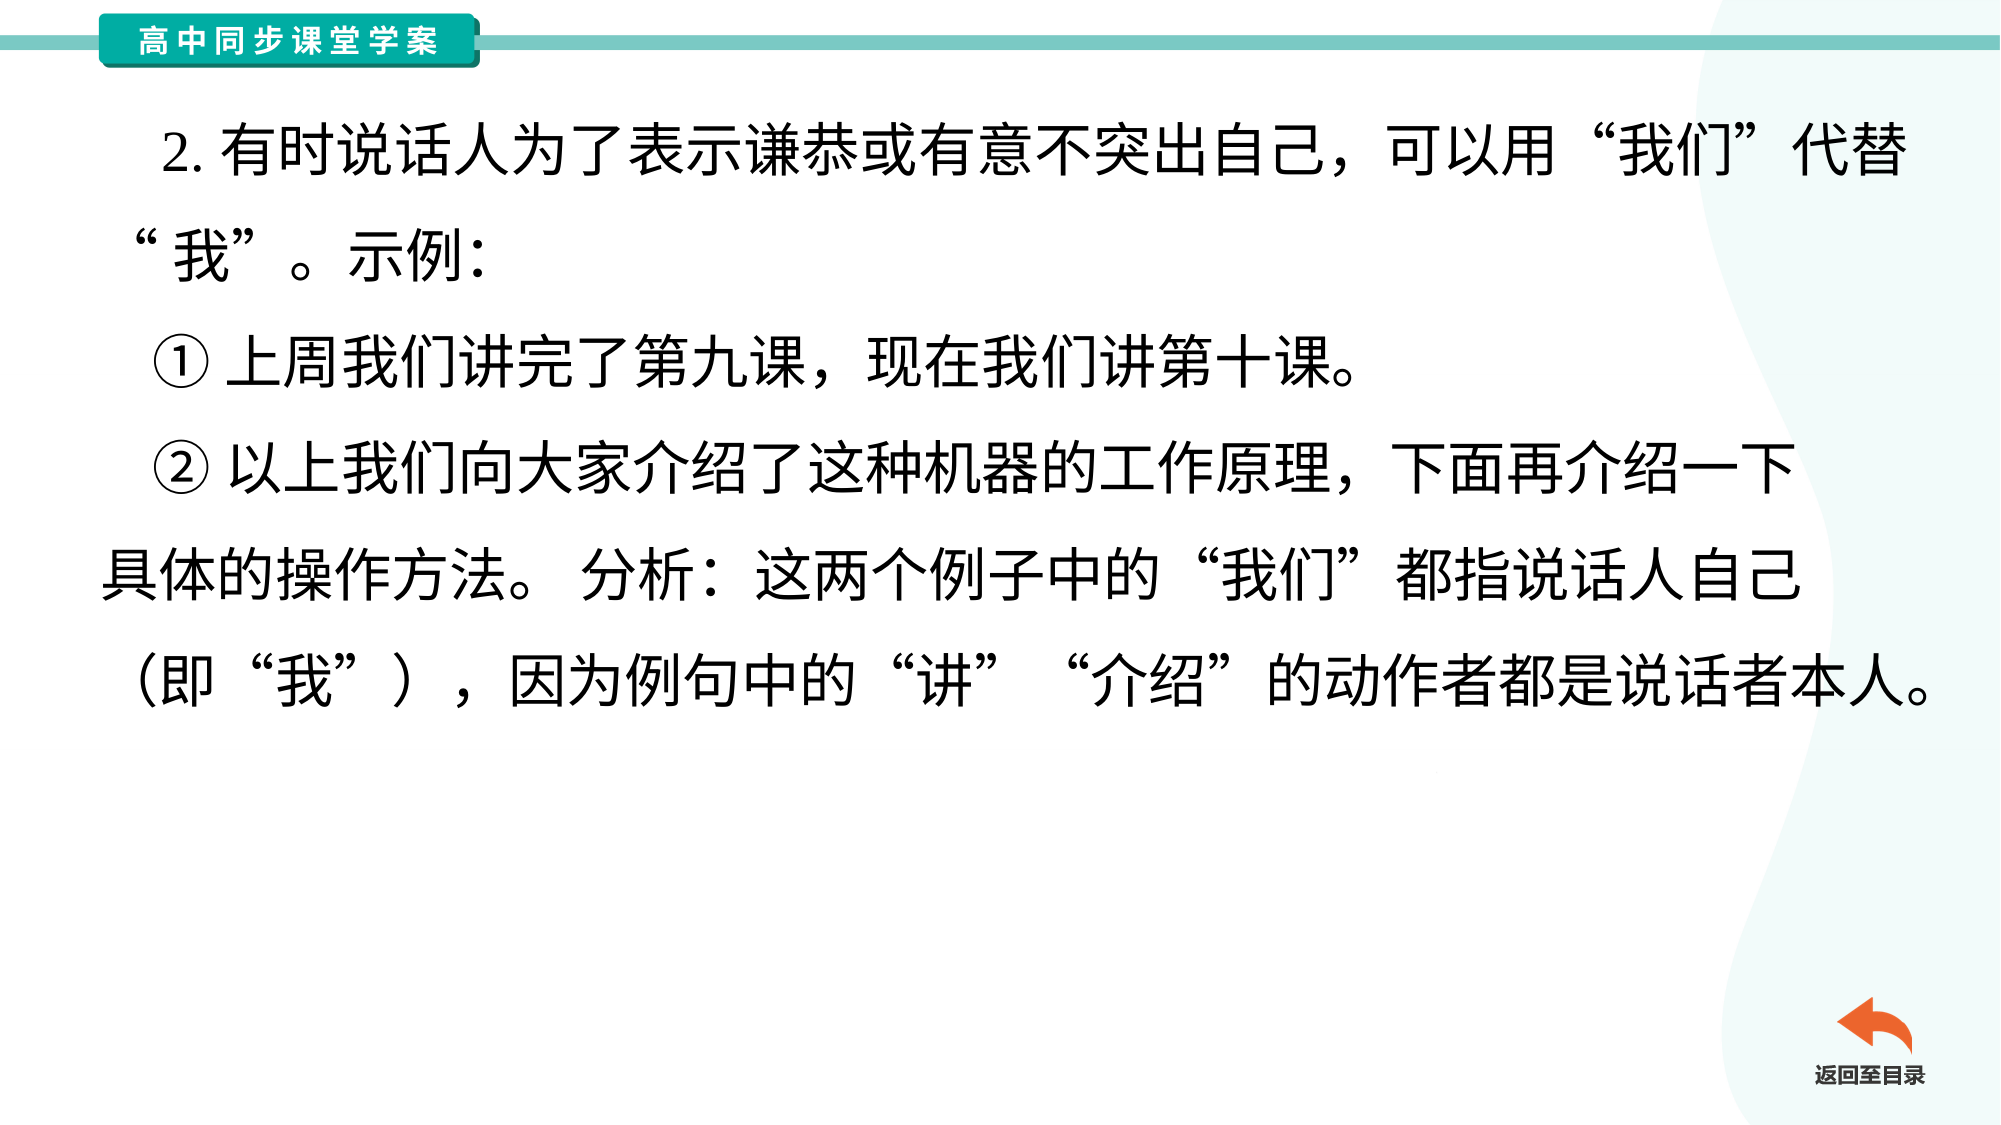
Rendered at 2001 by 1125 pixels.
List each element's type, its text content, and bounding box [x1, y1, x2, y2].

text_box 2.有时说话人为了表示谦恭或有意不突出自己，可以用“我们”代替 “我”。示例： ①上周我们讲完了第九课，现在我们讲第十课。 ②以上我们向大家介绍了这种机器的工作原理，下面再介绍一下 具体的操作方法。 分析：这两个例子中的“我们”都指说话人自己 （即“我”），因为例句中的“讲”“介绍”的动作者都是说话者本人。 [100, 76, 1899, 715]
picture [0, 0, 2000, 1125]
